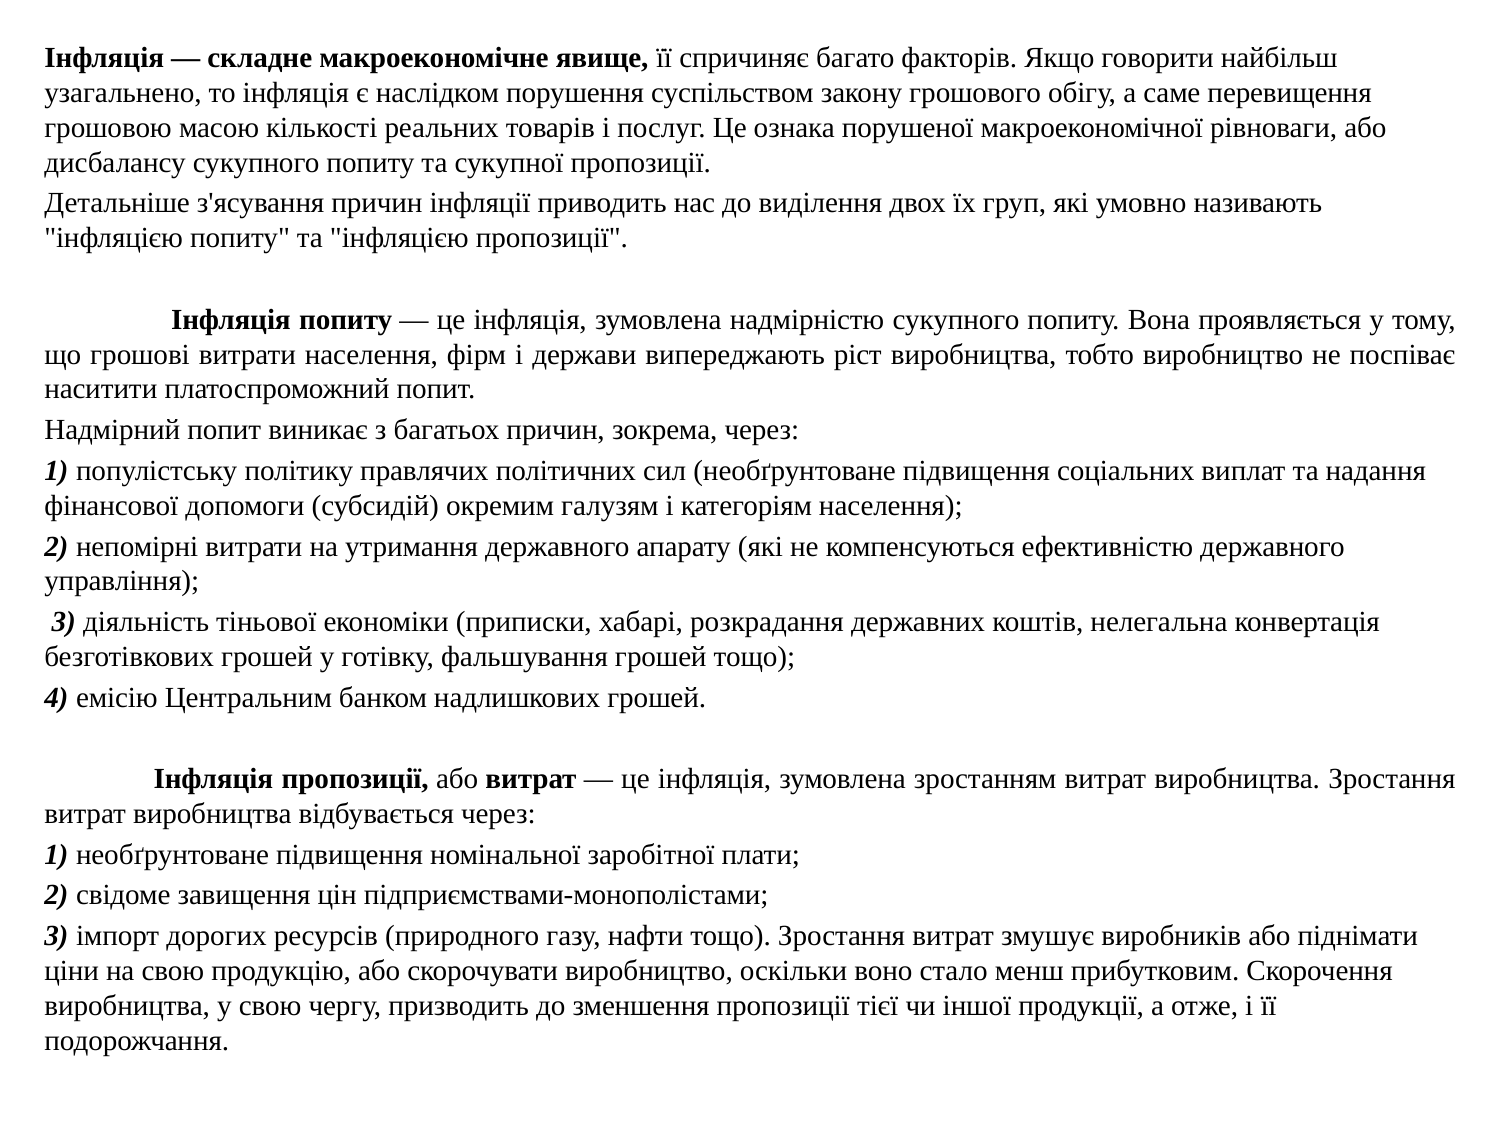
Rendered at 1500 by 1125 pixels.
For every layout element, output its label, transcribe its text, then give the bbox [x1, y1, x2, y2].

list Інфляція — складне макроекономічне явище, її спричиняє багато факторів. Якщо говорити найбільш узагальнено, то інфляція є наслідком порушення суспільством закону грошового обігу, а саме перевищення грошовою масою кількості реальних товарів і послуг. Це ознака порушеної макроекономічної рівноваги, або дисбалансу сукупного попиту та сукупної пропозиції. Детальніше з'ясування причин інфляції приводить нас до виділення двох їх груп, які умовно називають "інфляцією попиту" та "інфляцією пропозиції". Інфляція попиту — це інфляція, зумовлена надмірністю сукупного попиту. Вона проявляється у тому, що грошові витрати населення, фірм і держави випереджають ріст виробництва, тобто виробництво не поспіває наситити платоспроможний попит. Надмірний попит виникає з багатьох причин, зокрема, через: 1) популістську політику правлячих політичних сил (необґрунтоване підвищення соціальних виплат та надання фінансової допомоги (субсидій) окремим галузям і категоріям населення); 2) непомірні витрати на утримання державного апарату (які не компенсуються ефективністю державного управління); 3) діяльність тіньової економіки (приписки, хабарі, розкрадання державних коштів, нелегальна конвертація безготівкових грошей у готівку, фальшування грошей тощо); 4) емісію Центральним банком надлишкових грошей. Інфляція пропозиції, або витрат — це інфляція, зумовлена зростанням витрат виробництва. Зростання витрат виробництва відбувається через: 1) необґрунтоване підвищення номінальної заробітної плати; 2) свідоме завищення цін підприємствами-монополістами; 3) імпорт дорогих ресурсів (природного газу, нафти тощо). Зростання витрат змушує виробників або піднімати ціни на свою продукцію, або скорочувати виробництво, оскільки воно стало менш прибутковим. Скорочення виробництва, у свою чергу, призводить до зменшення пропозиції тієї чи іншої продукції, а отже, і її подорожчання. [29, 30, 1471, 1083]
